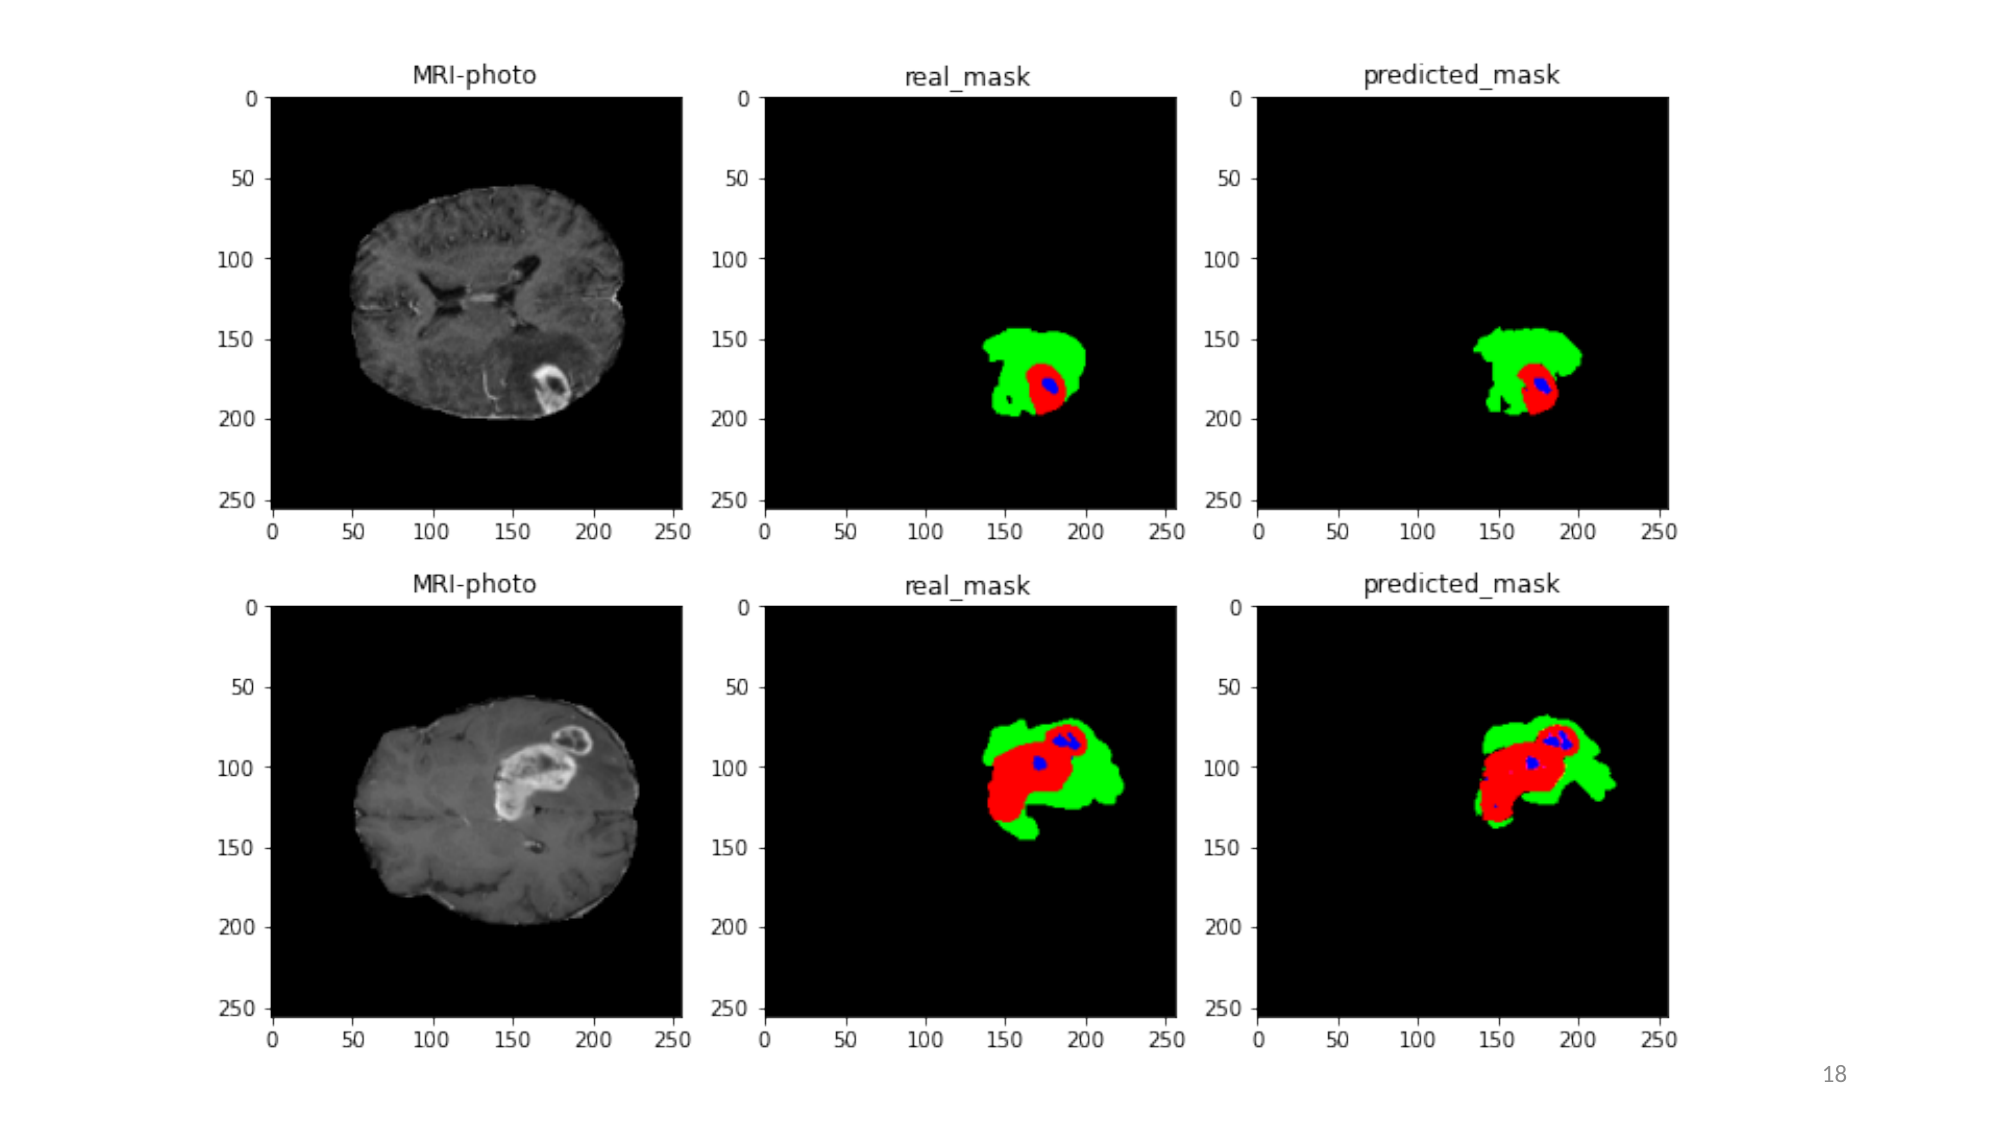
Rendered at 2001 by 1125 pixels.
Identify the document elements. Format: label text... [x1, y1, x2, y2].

slide_number 18 [1412, 1042, 1863, 1103]
picture [202, 49, 1693, 1067]
